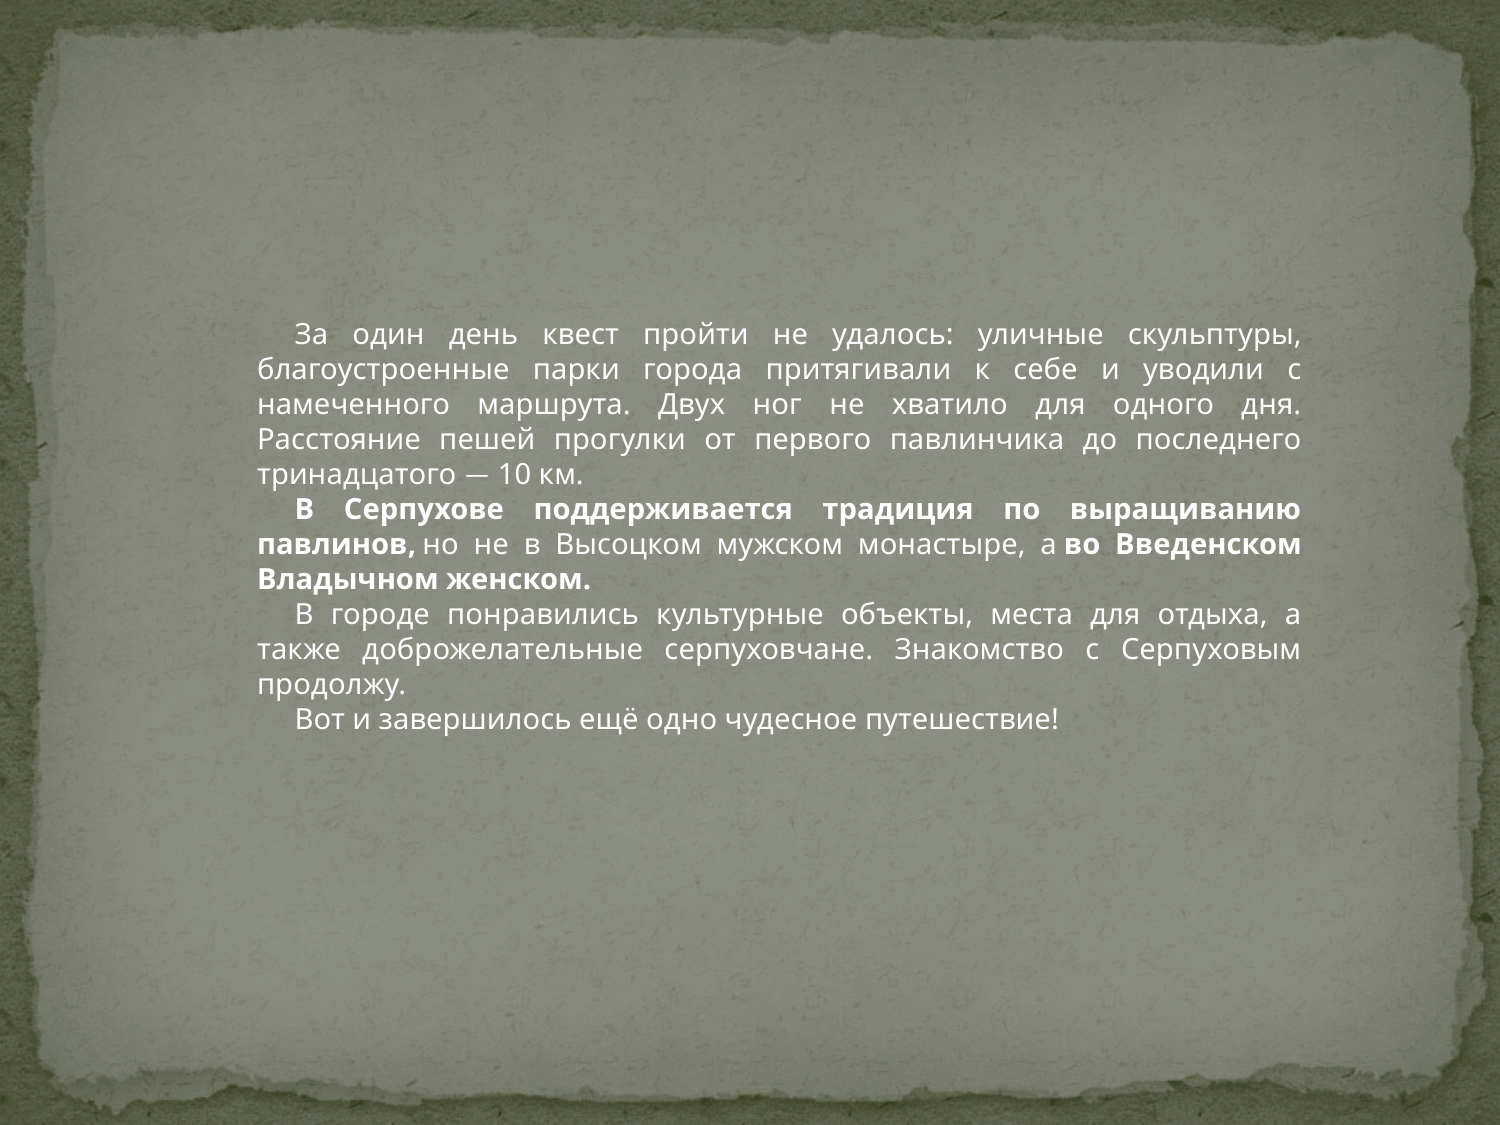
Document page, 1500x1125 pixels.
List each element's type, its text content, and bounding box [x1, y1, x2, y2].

text_box За один день квест пройти не удалось: уличные скульптуры, благоустроенные парки города притягивали к себе и уводили с намеченного маршрута. Двух ног не хватило для одного дня. Расстояние пешей прогулки от первого павлинчика до последнего тринадцатого — 10 км. В Серпухове поддерживается традиция по выращиванию павлинов, но не в Высоцком мужском монастыре, а во Введенском Владычном женском. В городе понравились культурные объекты, места для отдыха, а также доброжелательные серпуховчане. Знакомство с Серпуховым продолжу. Вот и завершилось ещё одно чудесное путешествие! [242, 308, 1317, 743]
